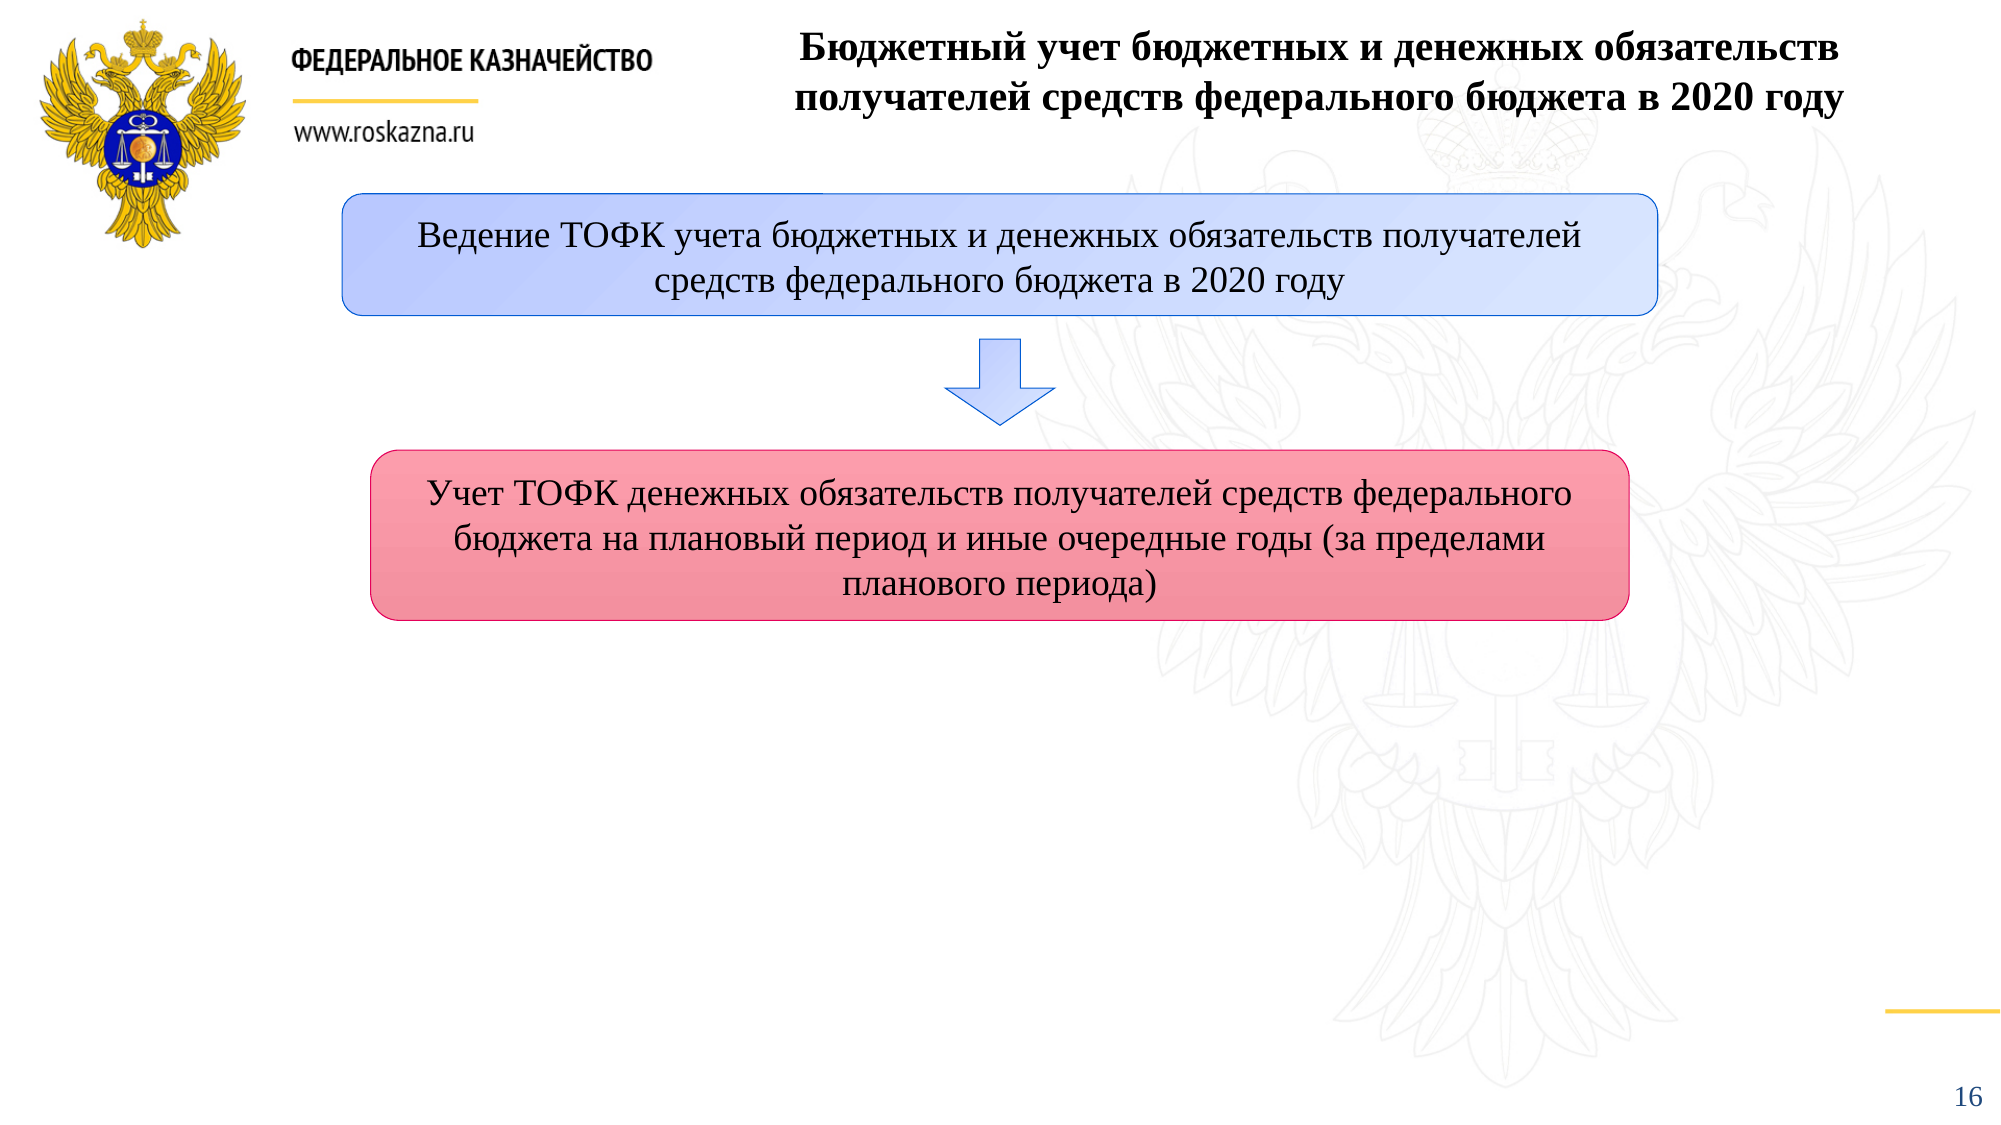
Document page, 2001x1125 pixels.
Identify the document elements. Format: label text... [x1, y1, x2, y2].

picture [0, 0, 2001, 1125]
text_box 16 [1929, 1071, 1998, 1119]
text_box Бюджетный учет бюджетных и денежных обязательств получателей средств федерального бюджета в 2020 году [641, 10, 1998, 126]
text_box [943, 338, 1057, 426]
text_box Ведение ТОФК учета бюджетных и денежных обязательств получателей средств федерального бюджета в 2020 году [341, 193, 1659, 317]
text_box Учет ТОФК денежных обязательств получателей средств федерального бюджета на плановый период и иные очередные годы (за пределами планового периода) [370, 449, 1630, 621]
